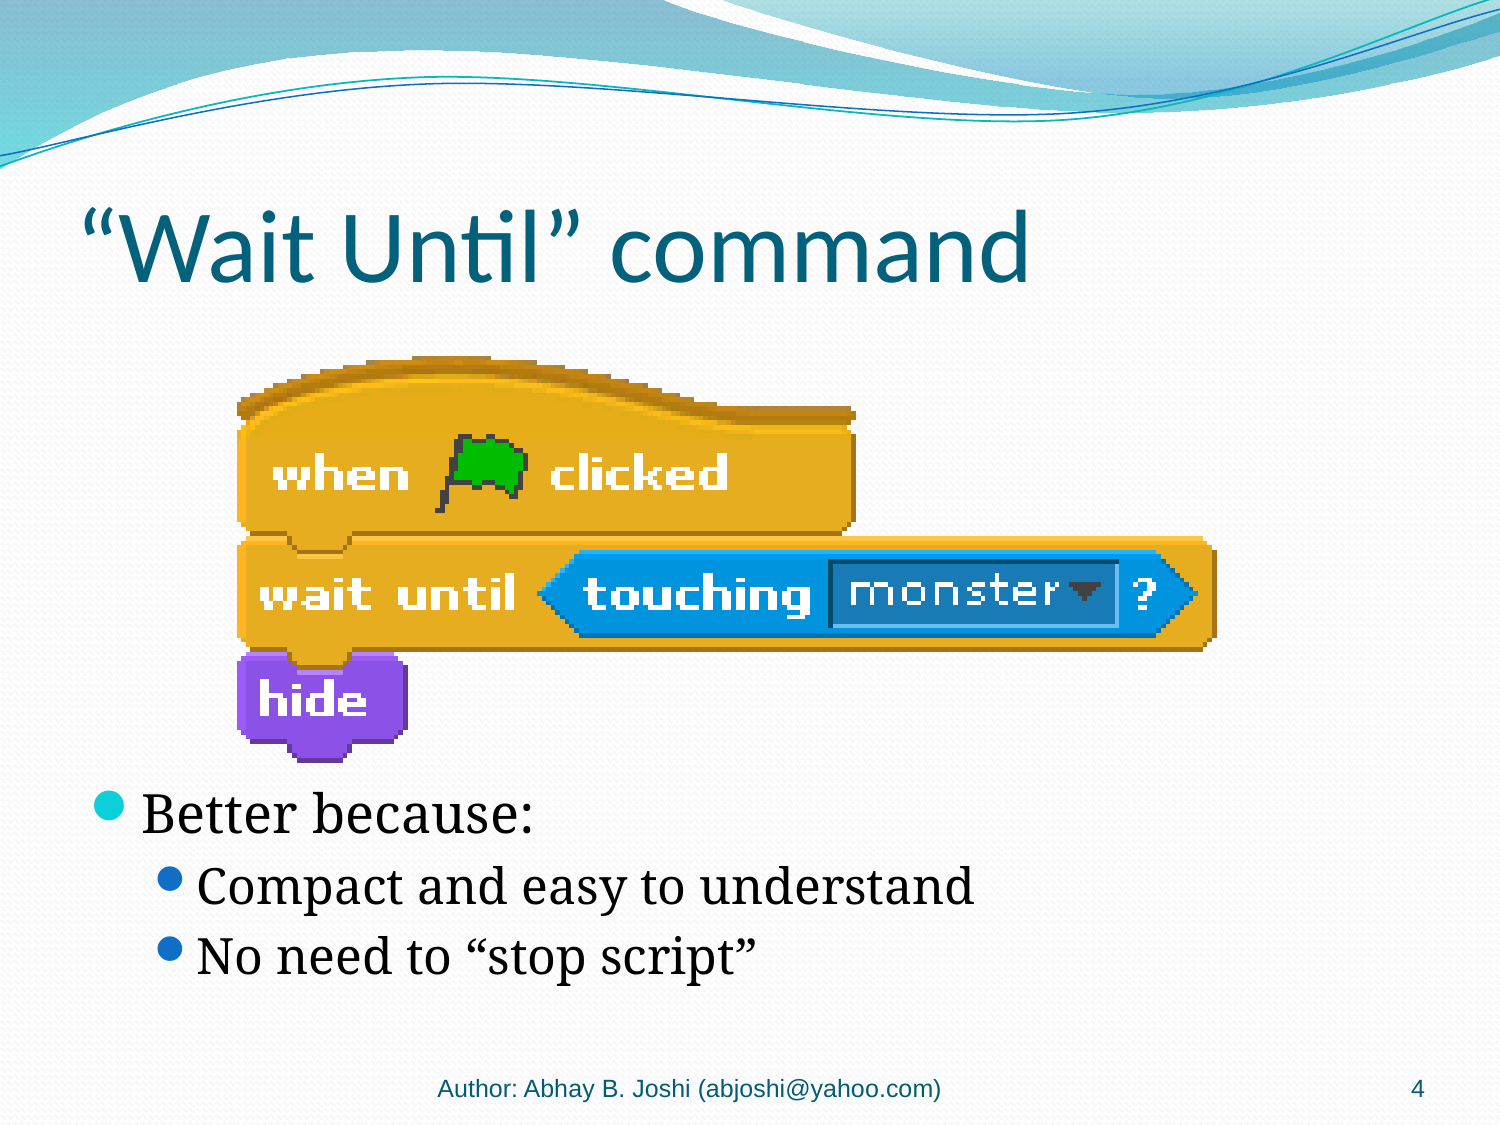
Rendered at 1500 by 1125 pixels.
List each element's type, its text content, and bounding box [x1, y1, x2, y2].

slide_number 4 [1299, 1042, 1425, 1103]
title “Wait Until” command [75, 115, 1425, 303]
footer Author: Abhay B. Joshi (abjoshi@yahoo.com) [437, 1042, 988, 1103]
list Better because: Compact and easy to understand No need to “stop script” [75, 317, 1425, 1038]
picture [237, 356, 1217, 763]
